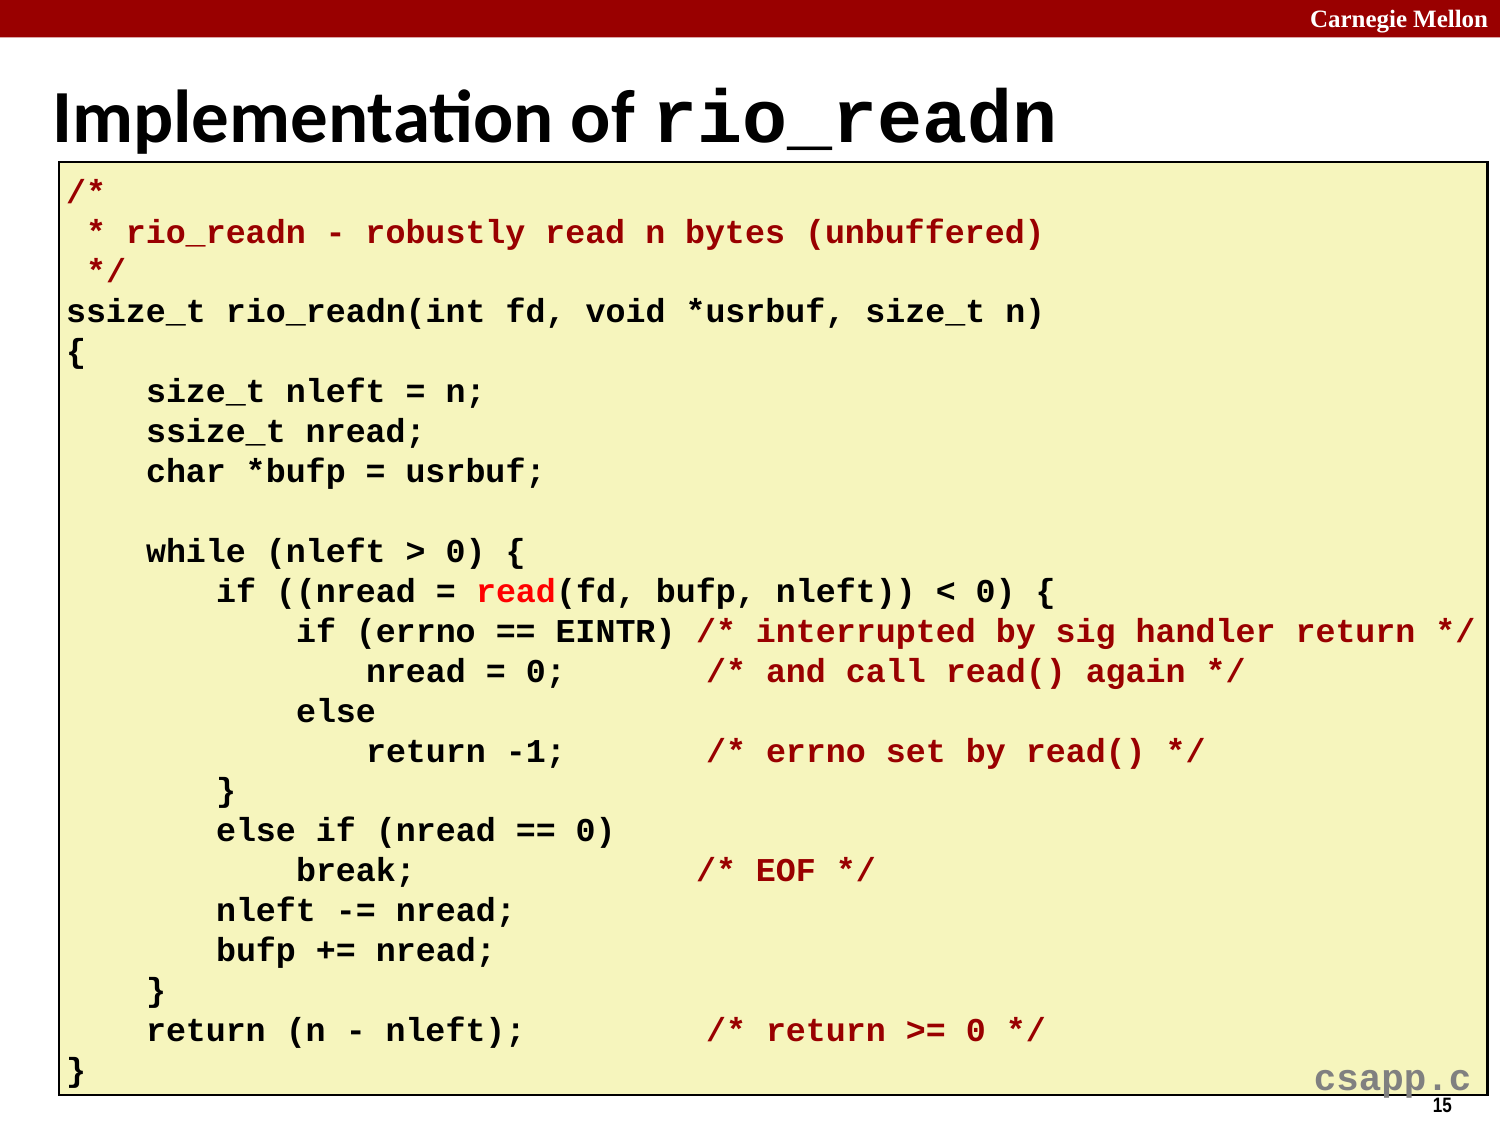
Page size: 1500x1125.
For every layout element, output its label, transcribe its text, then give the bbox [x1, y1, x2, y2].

text_box csapp.c [1299, 1045, 1487, 1106]
text_box /* * rio_readn - robustly read n bytes (unbuffered) */ ssize_t rio_readn(int fd, void *usrbuf, size_t n) { size_t nleft = n; ssize_t nread; char *bufp = usrbuf; while (nleft > 0) { if ((nread = read(fd, bufp, nleft)) < 0) { if (errno == EINTR) /* interrupted by sig handler return */ nread = 0; /* and call read() again */ else return -1; /* errno set by read() */ } else if (nread == 0) break; /* EOF */ nleft -= nread; bufp += nread; } return (n - nleft); /* return >= 0 */ } [58, 162, 1488, 1096]
title Implementation of rio_readn [37, 49, 1284, 176]
